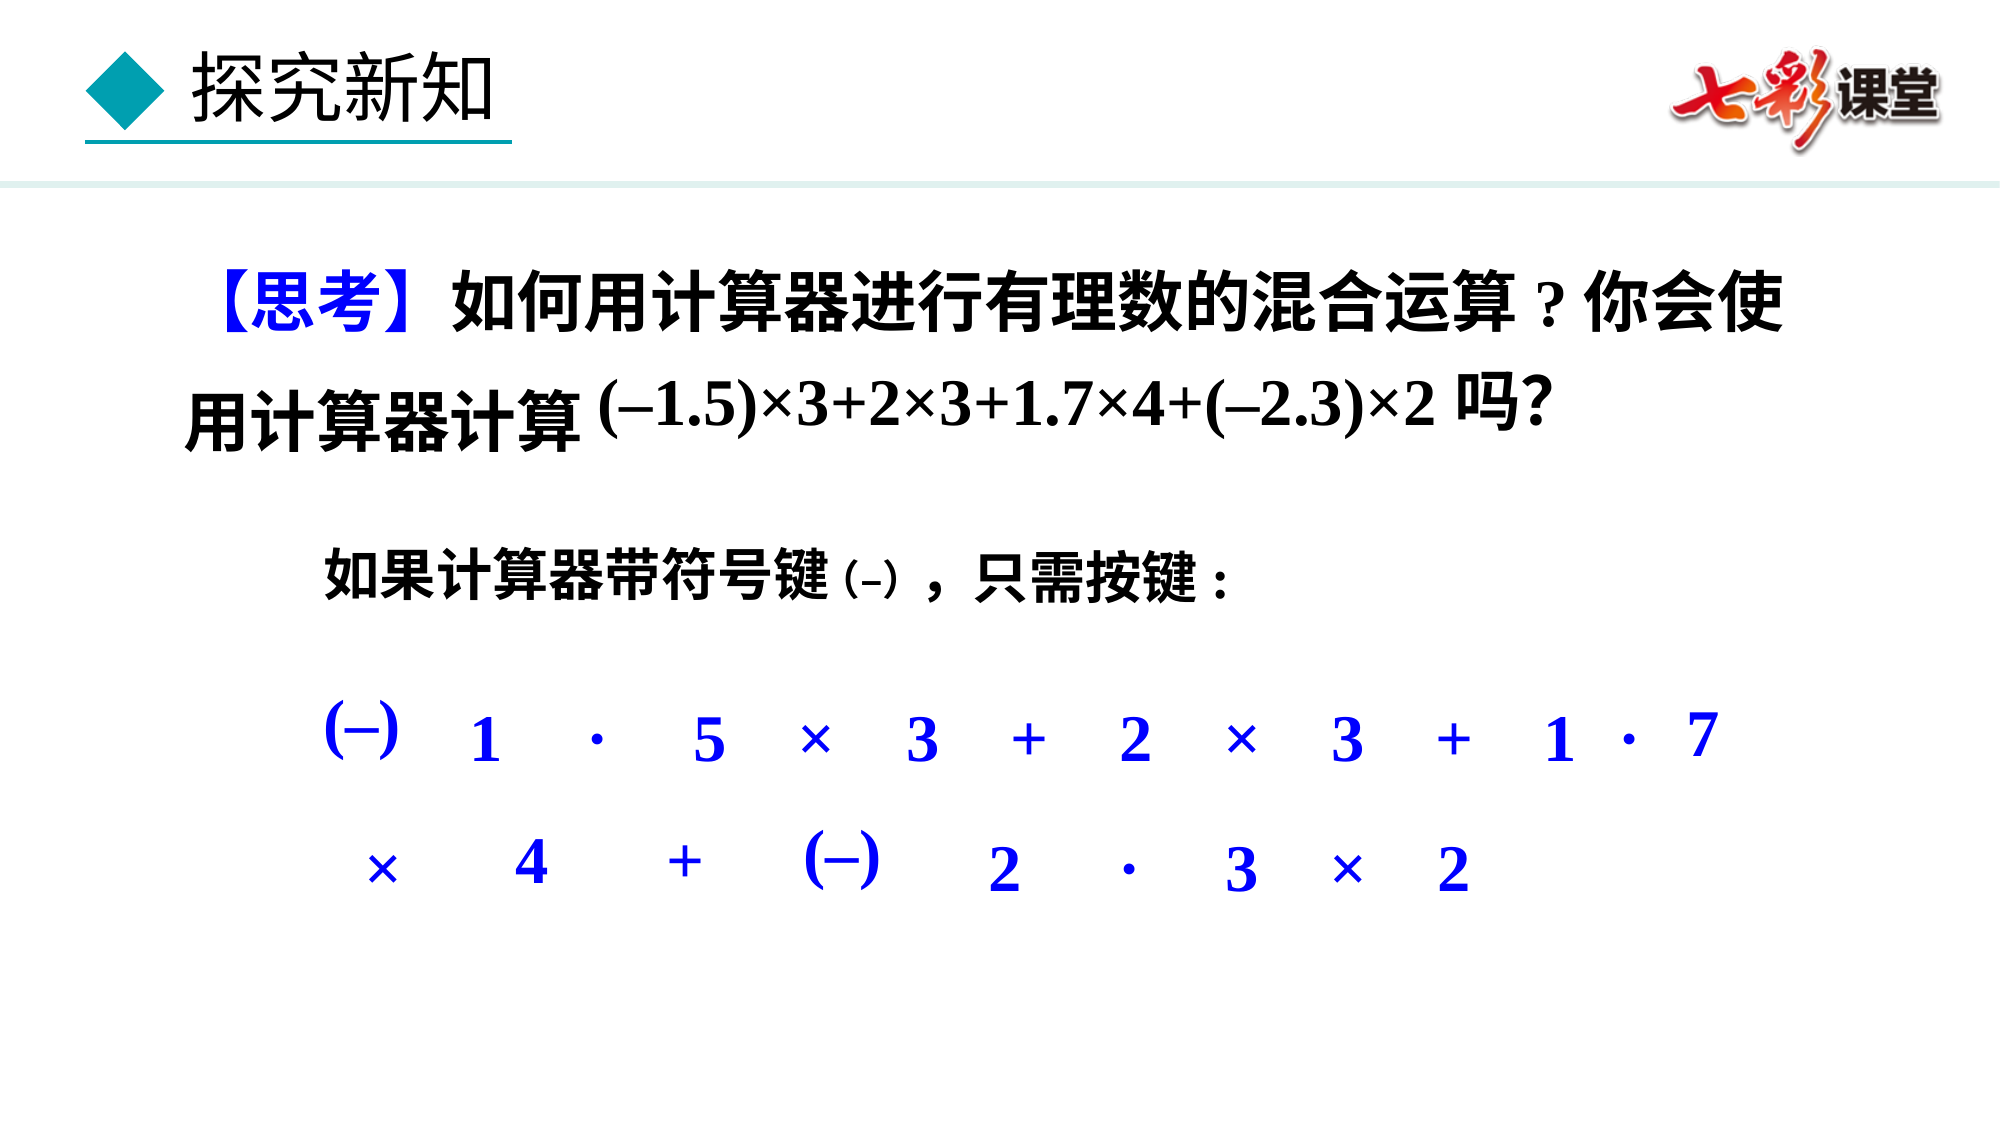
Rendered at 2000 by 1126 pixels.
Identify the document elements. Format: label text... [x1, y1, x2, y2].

text_box × [769, 684, 864, 785]
text_box 【思考】如何用计算器进行有理数的混合运算?你会使用计算器计算 [163, 210, 1811, 471]
text_box 3 [1301, 684, 1396, 785]
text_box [308, 531, 1340, 619]
text_box · [544, 684, 652, 785]
text_box + [982, 684, 1077, 785]
text_box 1 [438, 684, 534, 785]
text_box + [638, 806, 733, 907]
text_box 2 [958, 814, 1053, 915]
text_box · [1076, 814, 1183, 915]
text_box 3 [1194, 814, 1290, 915]
text_box (–) [789, 814, 896, 886]
text_box 7 [1656, 680, 1751, 781]
text_box × [336, 814, 432, 915]
text_box · [1576, 684, 1683, 785]
text_box 1 [1513, 684, 1576, 785]
text_box × [1301, 814, 1396, 915]
text_box 2 [1407, 814, 1502, 915]
text_box × [1194, 684, 1290, 785]
text_box 3 [875, 684, 971, 785]
text_box 2 [1088, 684, 1184, 785]
text_box (–1.5)×3+2×3+1.7×4+(–2.3)×2吗？ [577, 348, 1864, 449]
picture [1666, 42, 1948, 157]
text_box 5 [663, 684, 758, 785]
text_box 4 [484, 806, 580, 907]
text_box (–) [308, 684, 416, 756]
text_box + [1407, 684, 1502, 785]
